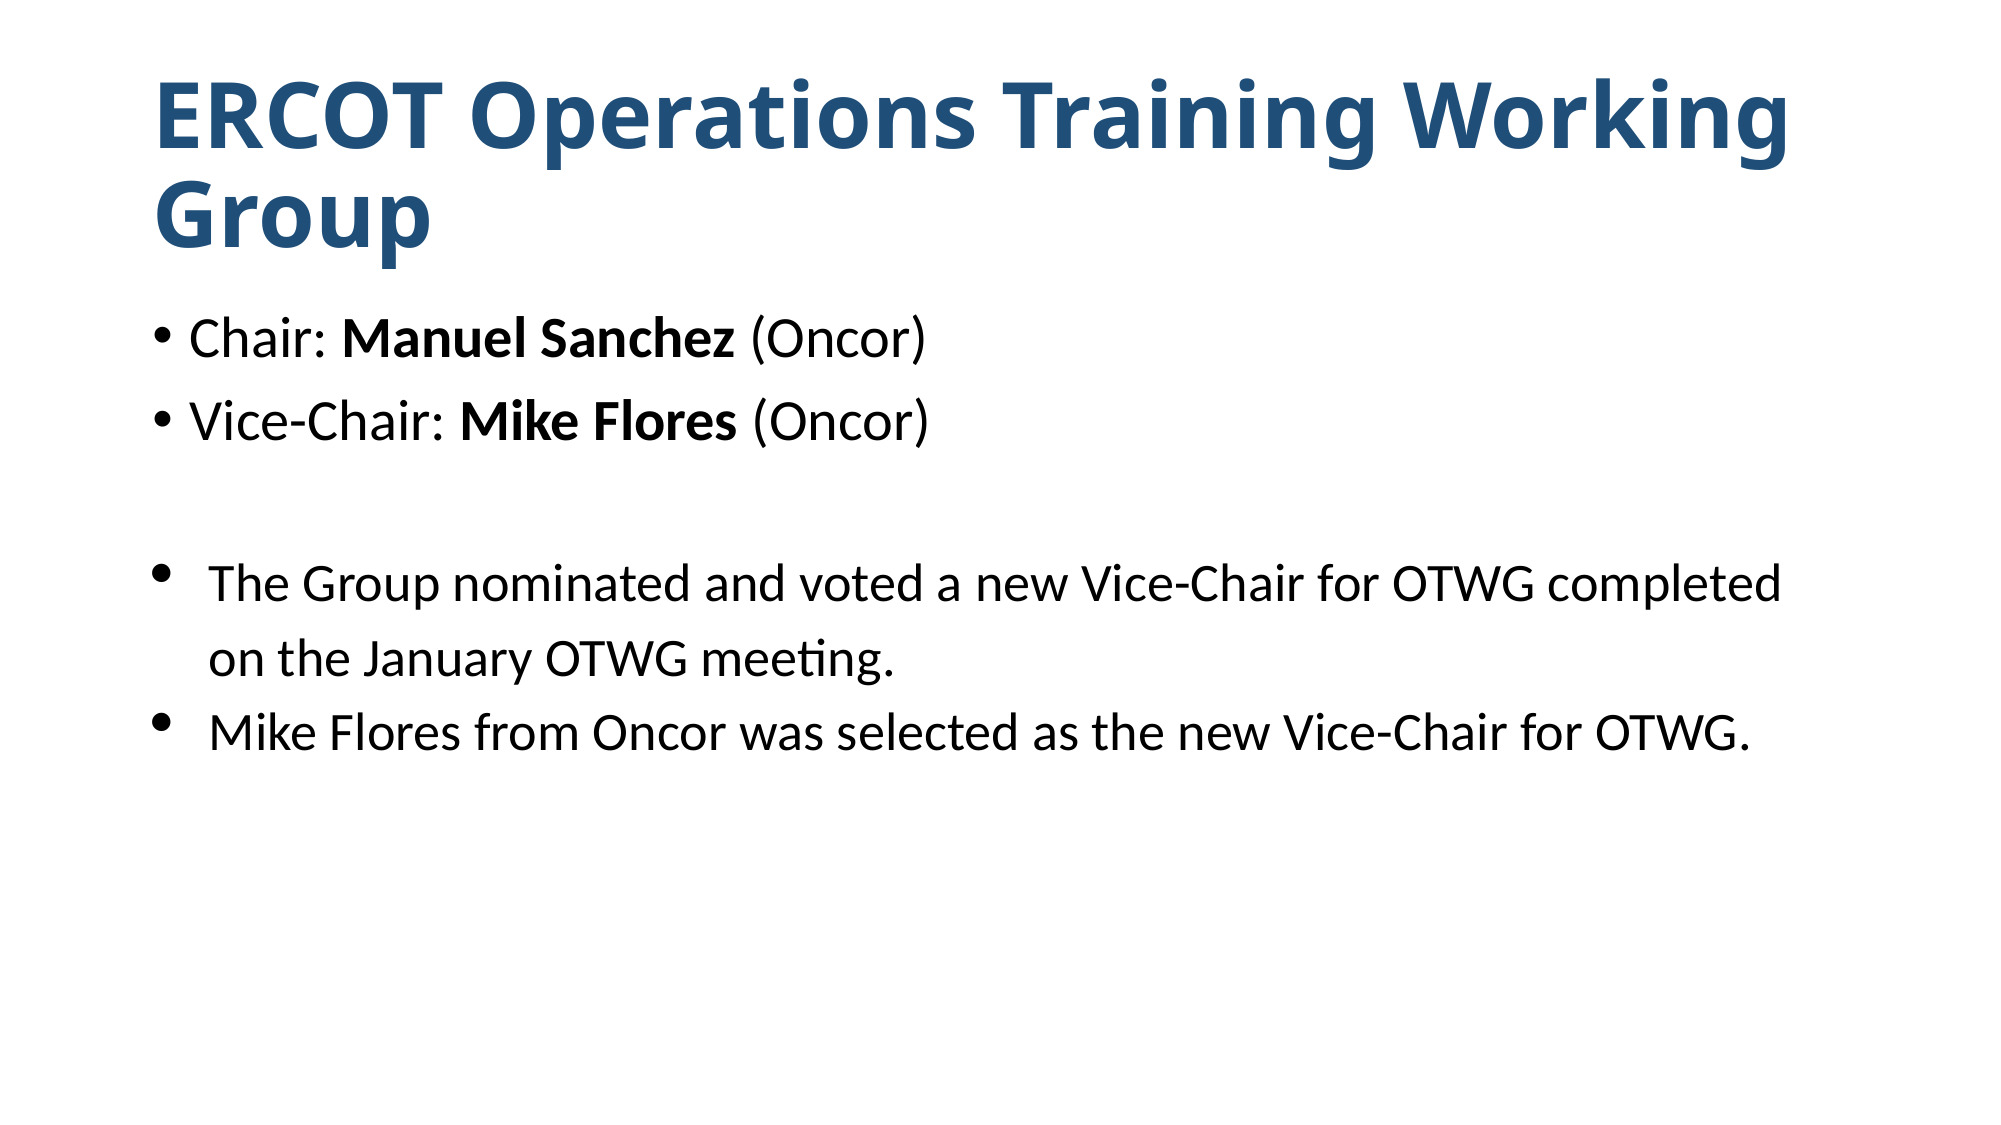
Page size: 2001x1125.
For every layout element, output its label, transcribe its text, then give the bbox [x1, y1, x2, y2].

list Chair: Manuel Sanchez (Oncor) Vice-Chair: Mike Flores (Oncor) The Group nominated and voted a new Vice-Chair for OTWG completed on the January OTWG meeting. Mike Flores from Oncor was selected as the new Vice-Chair for OTWG. [137, 299, 1863, 1047]
title ERCOT Operations Training Working Group [137, 59, 1863, 278]
